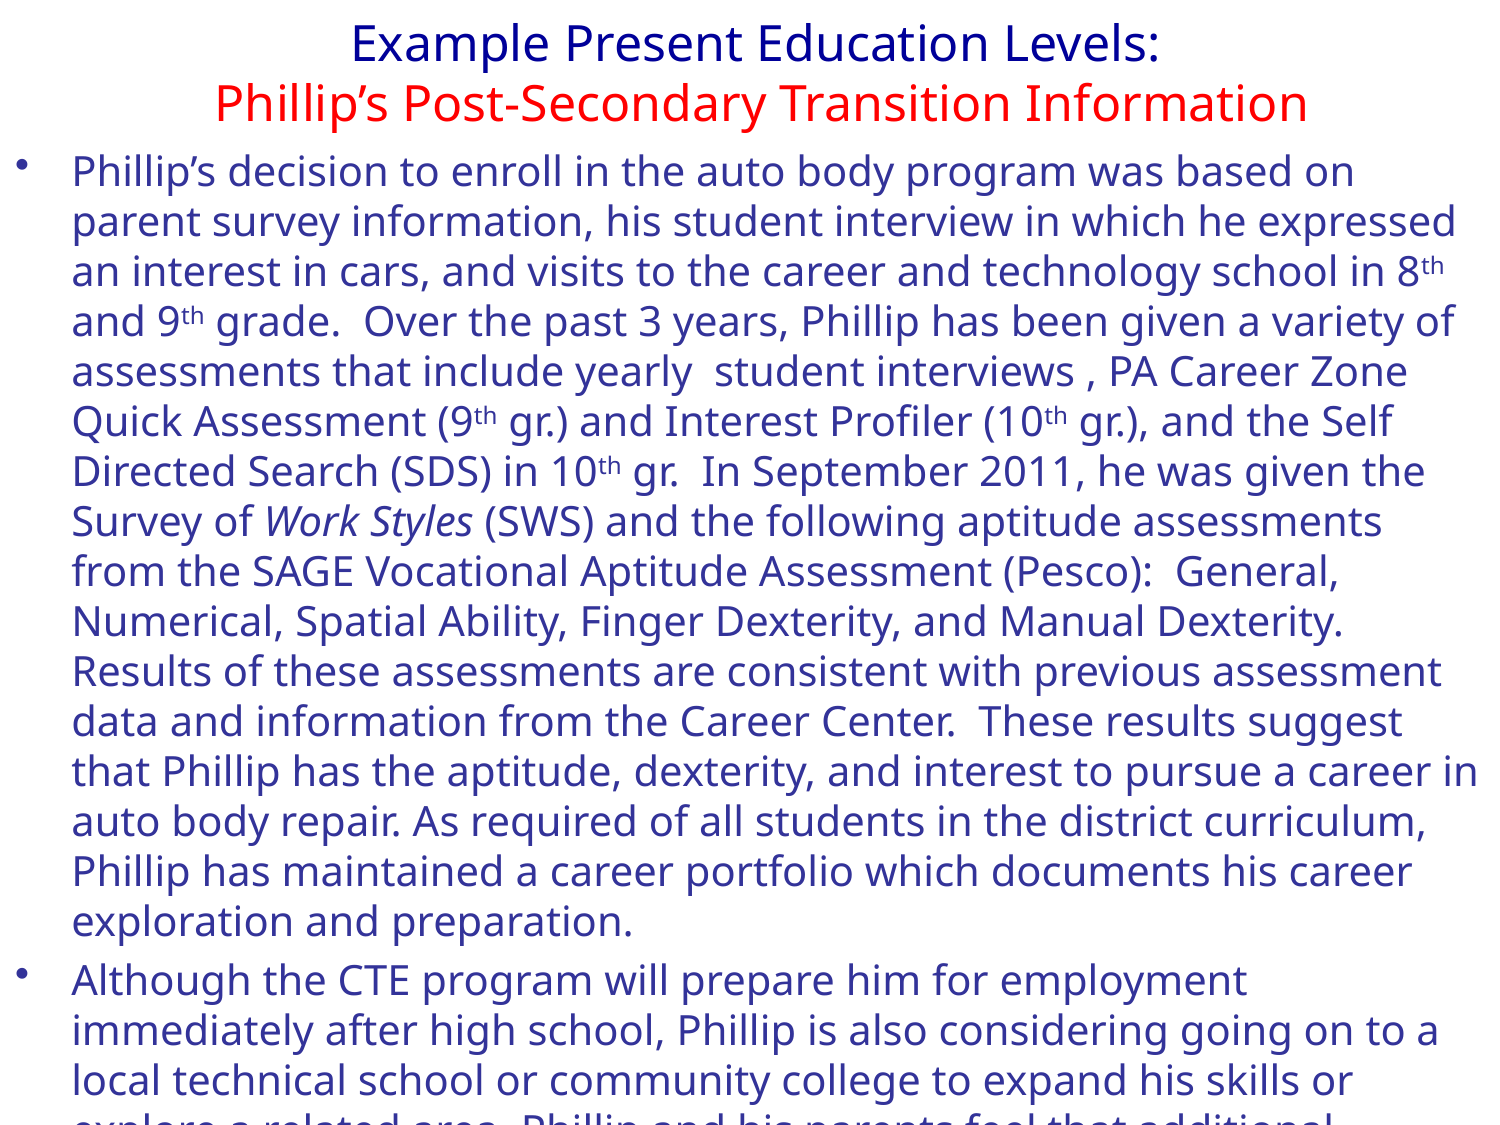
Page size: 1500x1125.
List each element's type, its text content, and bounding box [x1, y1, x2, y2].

title Example Present Education Levels: Phillip’s Post-Secondary Transition Information [37, 24, 1500, 118]
list Phillip’s decision to enroll in the auto body program was based on parent survey information, his student interview in which he expressed an interest in cars, and visits to the career and technology school in 8th and 9th grade. Over the past 3 years, Phillip has been given a variety of assessments that include yearly student interviews , PA Career Zone Quick Assessment (9th gr.) and Interest Profiler (10th gr.), and the Self Directed Search (SDS) in 10th gr. In September 2011, he was given the Survey of Work Styles (SWS) and the following aptitude assessments from the SAGE Vocational Aptitude Assessment (Pesco): General, Numerical, Spatial Ability, Finger Dexterity, and Manual Dexterity. Results of these assessments are consistent with previous assessment data and information from the Career Center. These results suggest that Phillip has the aptitude, dexterity, and interest to pursue a career in auto body repair. As required of all students in the district curriculum, Phillip has maintained a career portfolio which documents his career exploration and preparation. Although the CTE program will prepare him for employment immediately after high school, Phillip is also considering going on to a local technical school or community college to expand his skills or explore a related area. Phillip and his parents feel that additional education would give him more employment options and increase his earning power. [0, 137, 1500, 1100]
